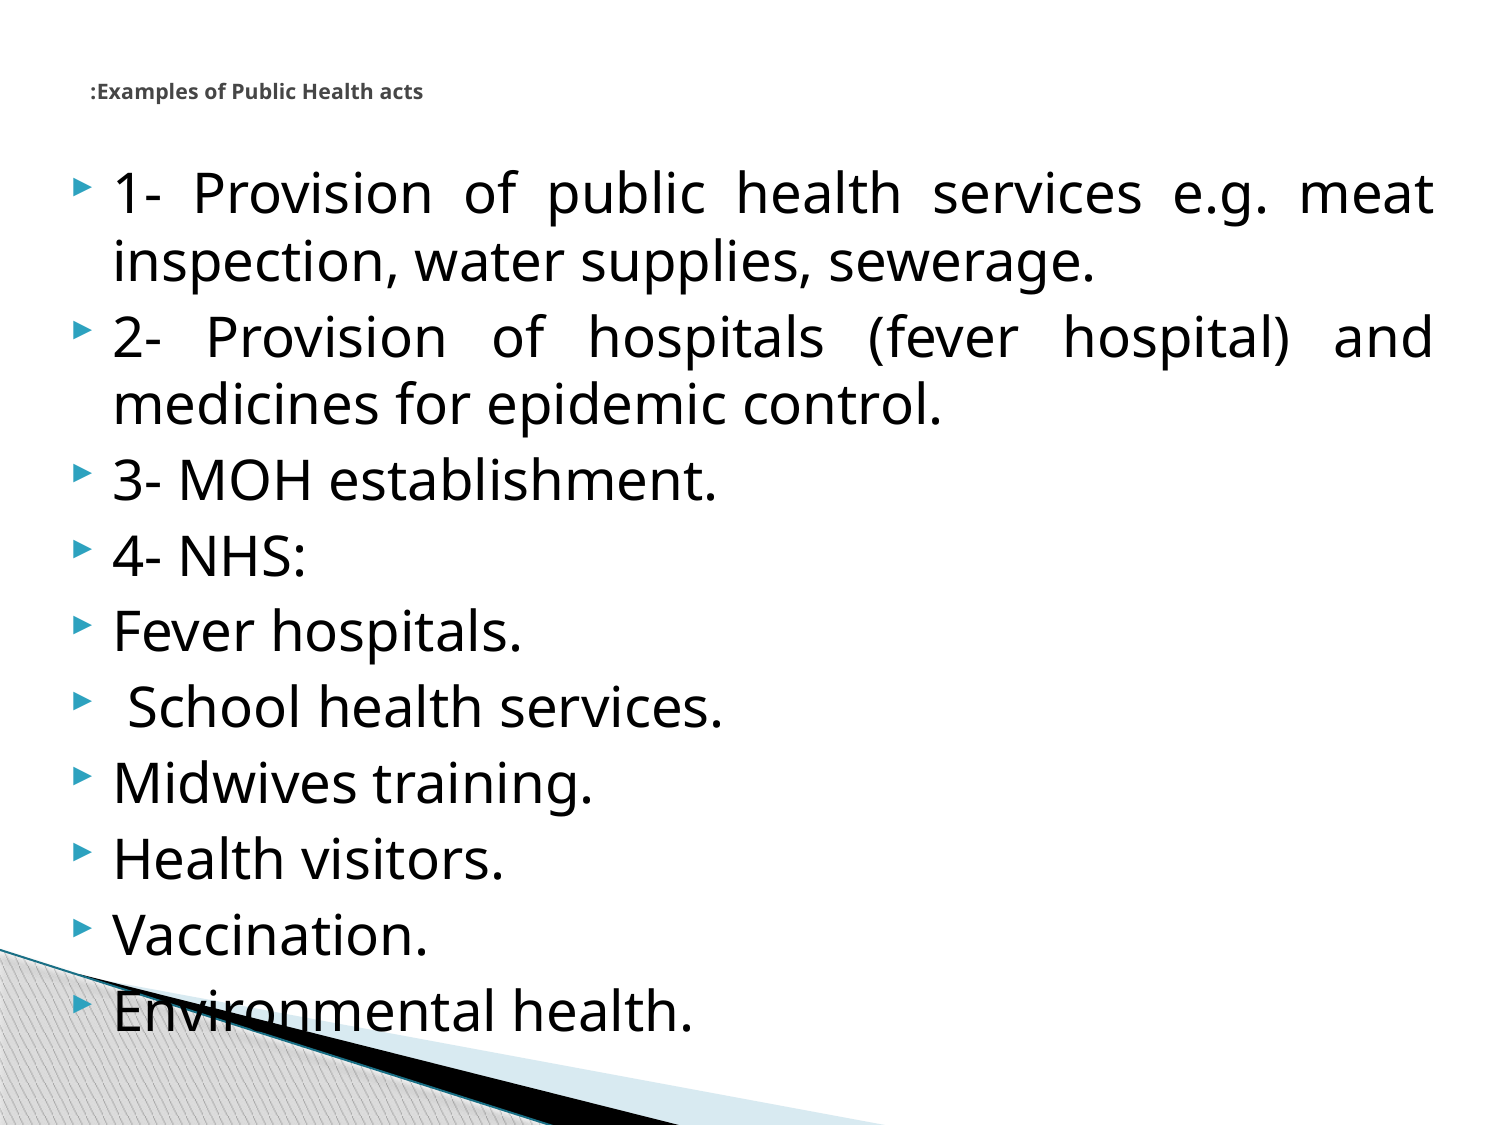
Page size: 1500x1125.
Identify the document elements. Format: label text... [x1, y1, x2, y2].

title Examples of Public Health acts: [75, 45, 1425, 138]
list 1- Provision of public health services e.g. meat inspection, water supplies, sewerage. 2- Provision of hospitals (fever hospital) and medicines for epidemic control. 3- MOH establishment. 4- NHS: Fever hospitals. School health services. Midwives training. Health visitors. Vaccination. Environmental health. [37, 149, 1450, 1088]
